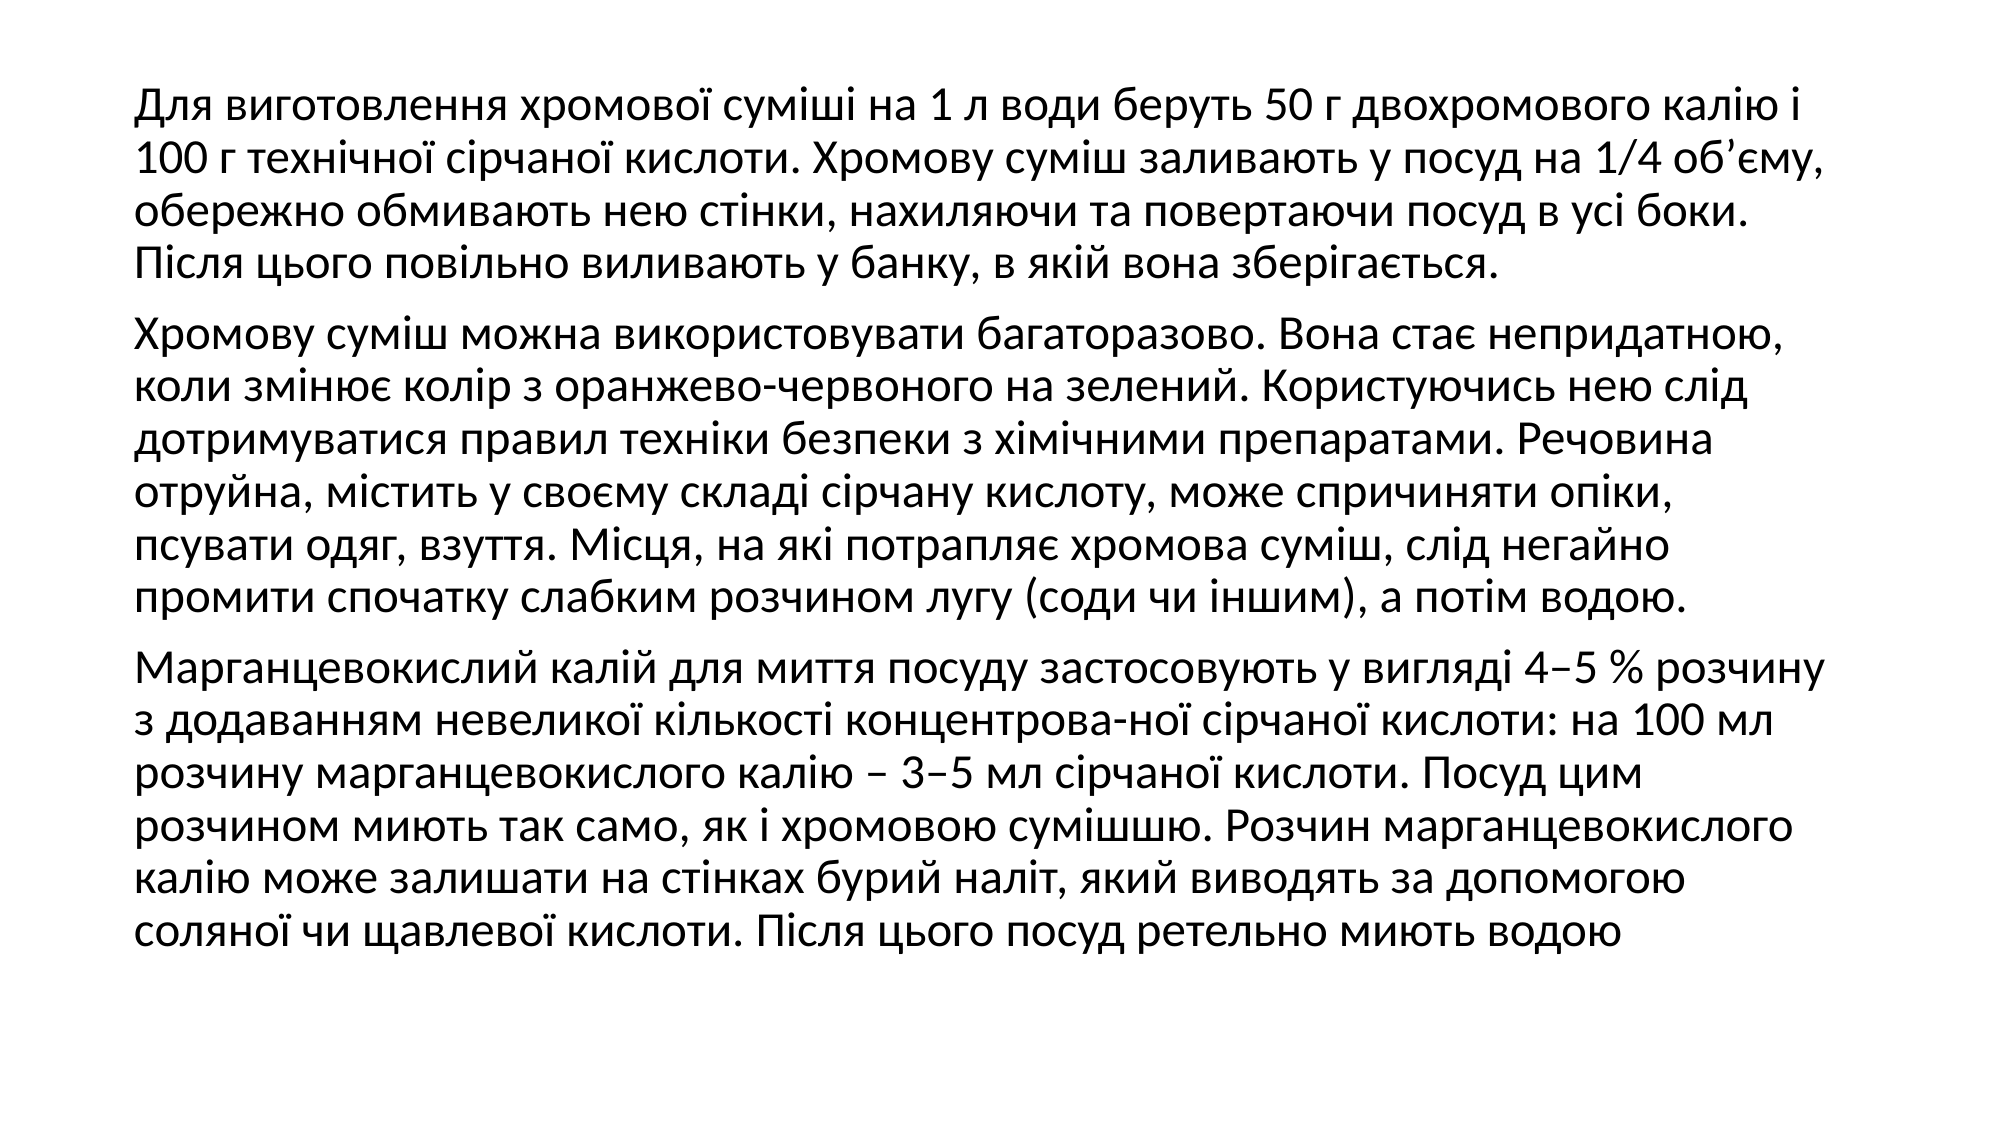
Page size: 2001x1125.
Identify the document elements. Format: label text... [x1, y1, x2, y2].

list Для виготовлення хромової суміші на 1 л води беруть 50 г двохромового калію і 100 г технічної сірчаної кислоти. Хромову суміш заливають у посуд на 1/4 об’єму, обережно обмивають нею стінки, нахиляючи та повертаючи посуд в усі боки. Після цього повільно виливають у банку, в якій вона зберігається. Хромову суміш можна використовувати багаторазово. Вона стає непридатною, коли змінює колір з оранжево-червоного на зелений. Користуючись нею слід дотримуватися правил техніки безпеки з хімічними препаратами. Речовина отруйна, містить у своєму складі сірчану кислоту, може спричиняти опіки, псувати одяг, взуття. Місця, на які потрапляє хромова суміш, слід негайно промити спочатку слабким розчином лугу (соди чи іншим), а потім водою. Марганцевокислий калій для миття посуду застосовують у вигляді 4–5 % розчину з додаванням невеликої кількості концентрова-ної сірчаної кислоти: на 100 мл розчину марганцевокислого калію – 3–5 мл сірчаної кислоти. Посуд цим розчином миють так само, як і хромовою сумішшю. Розчин марганцевокислого калію може залишати на стінках бурий наліт, який виводять за допомогою соляної чи щавлевої кислоти. Після цього посуд ретельно миють водою [119, 71, 1844, 1067]
